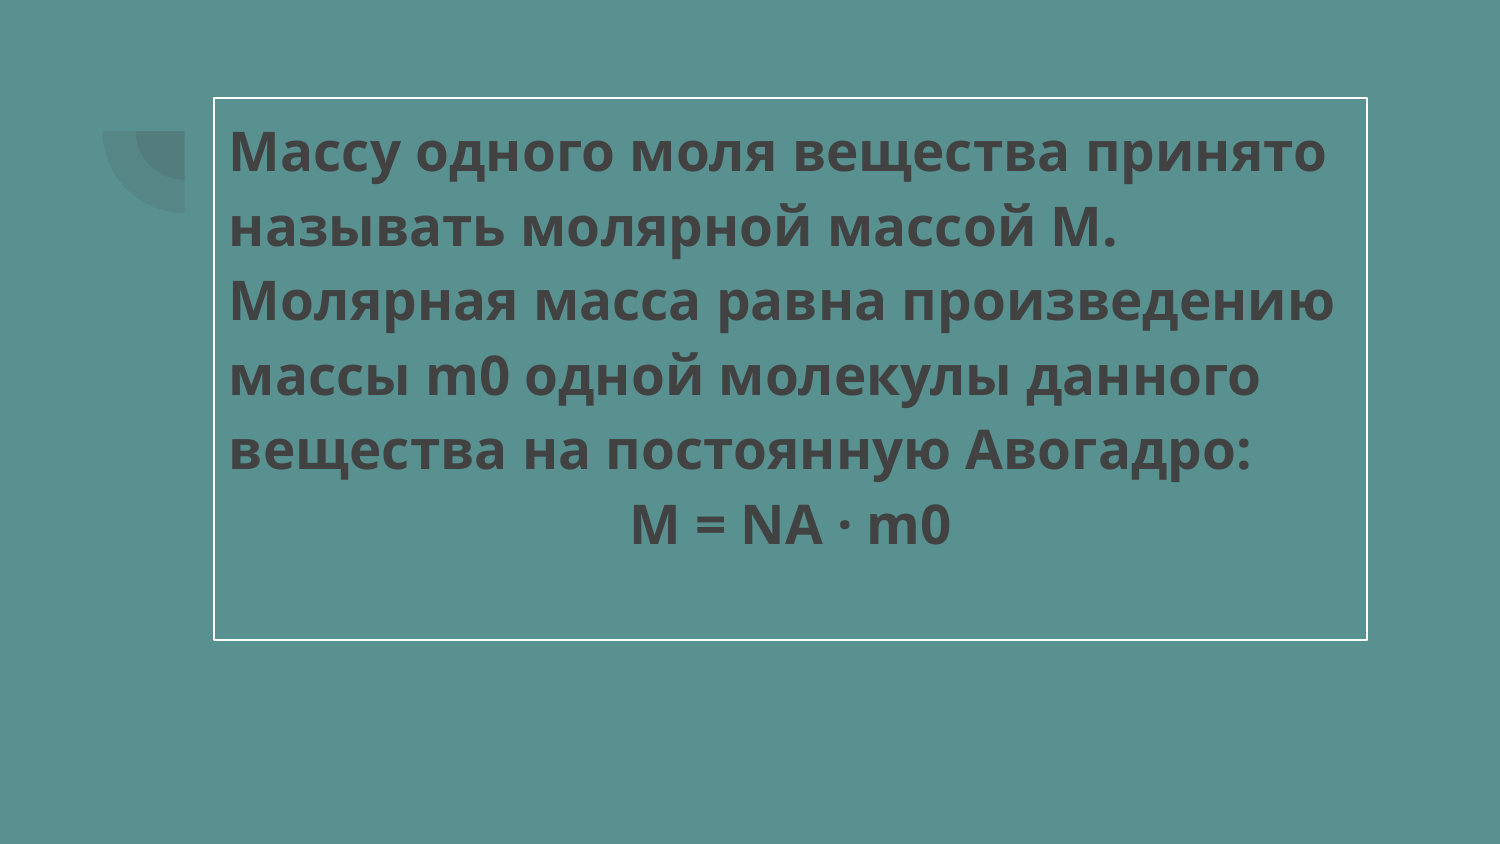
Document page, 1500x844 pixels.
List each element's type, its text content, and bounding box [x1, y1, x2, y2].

title Массу одного моля вещества принято называть молярной массой M. Молярная масса равна произведению массы m0 одной молекулы данного вещества на постоянную Авогадро: M = NА · m0 [213, 98, 1368, 640]
